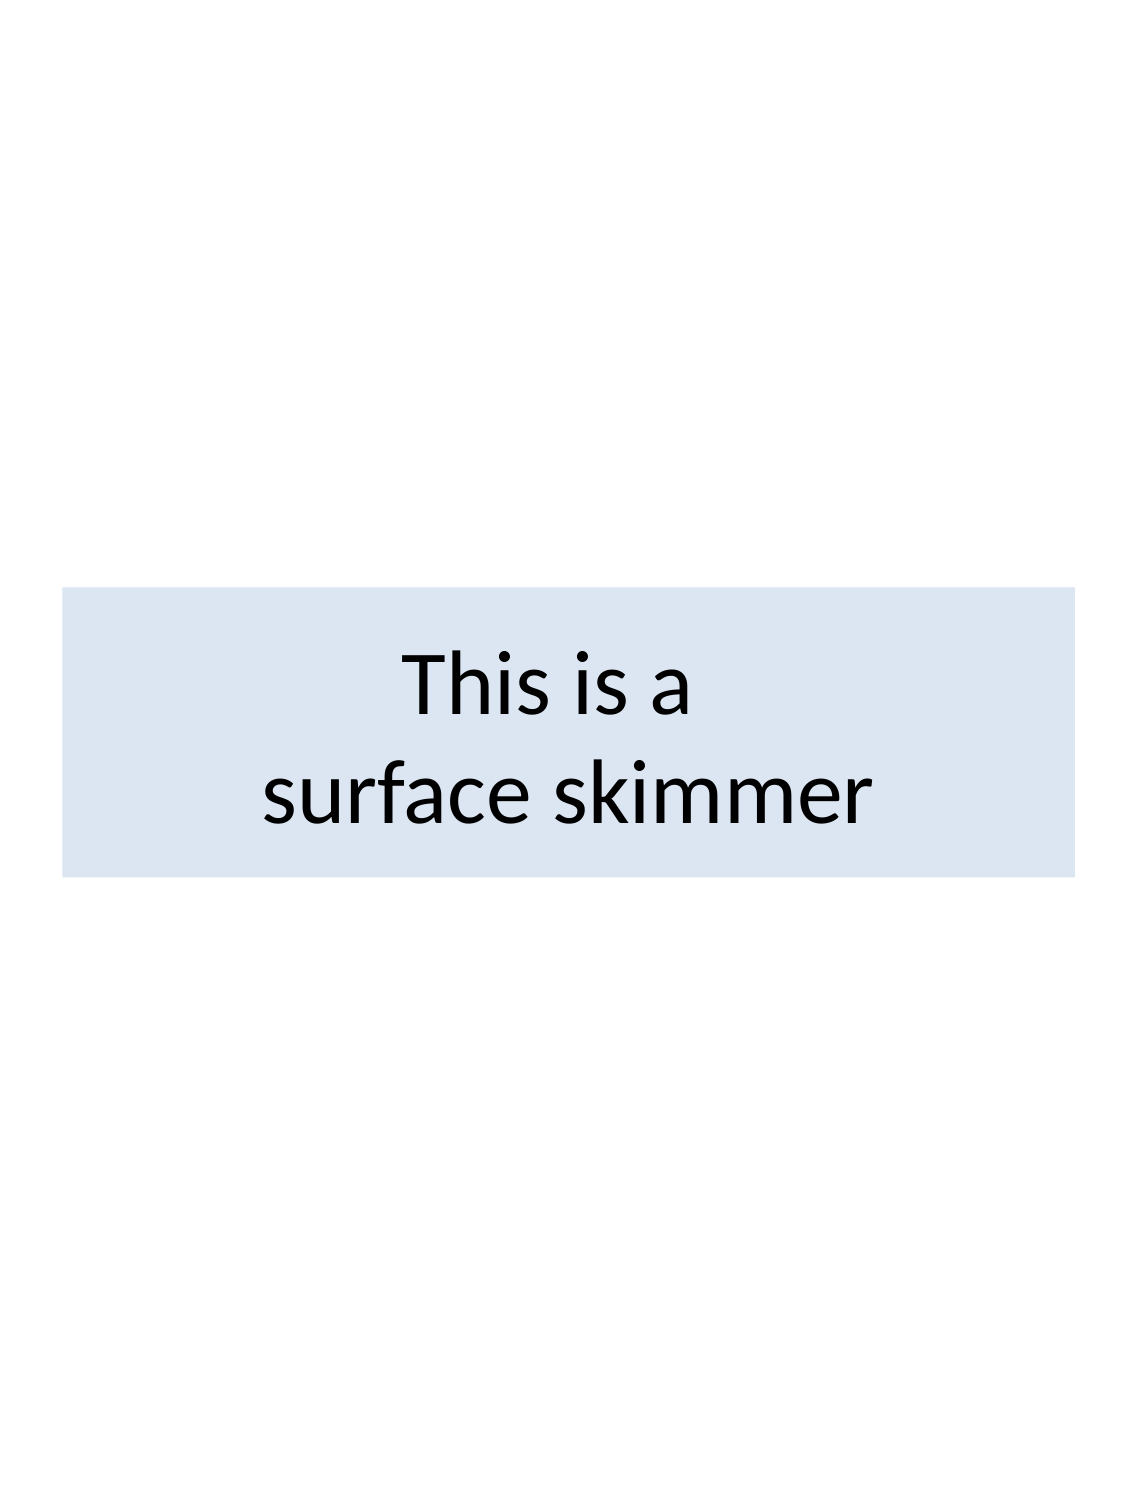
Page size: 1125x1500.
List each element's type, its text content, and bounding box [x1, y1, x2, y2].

title This is a surface skimmer [62, 587, 1075, 878]
